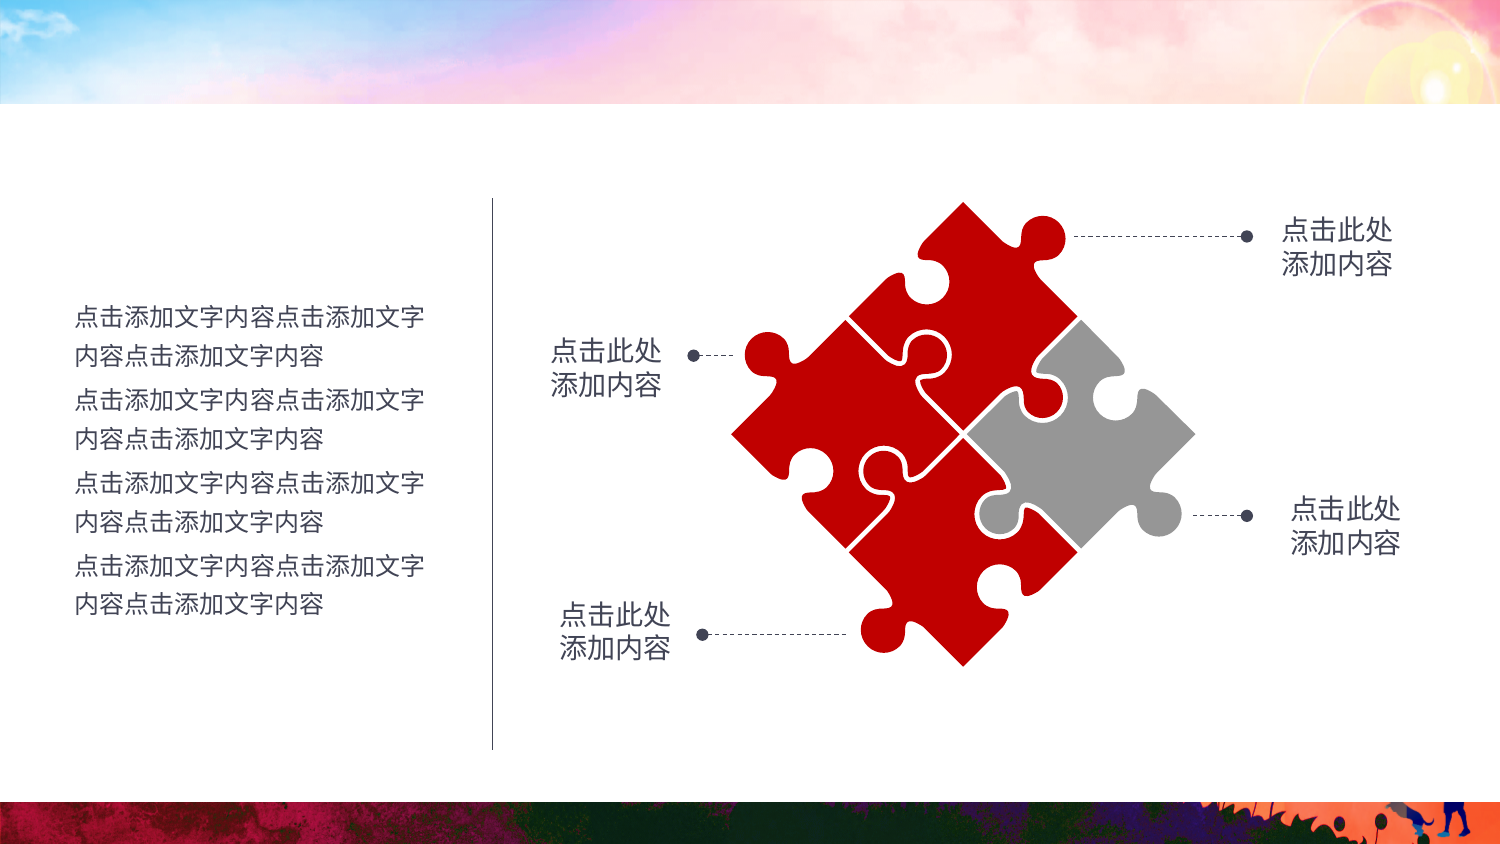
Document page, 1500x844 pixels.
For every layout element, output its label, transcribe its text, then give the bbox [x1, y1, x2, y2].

text_box [847, 200, 1079, 433]
text_box 点击此处 添加内容 [1266, 204, 1409, 288]
text_box 点击此处 添加内容 [1275, 484, 1417, 567]
text_box 点击此处 添加内容 [535, 325, 678, 409]
text_box [965, 318, 1198, 551]
text_box [847, 436, 1079, 669]
text_box 点击此处 添加内容 [545, 589, 687, 672]
text_box 点击添加文字内容点击添加文字内容点击添加文字内容 点击添加文字内容点击添加文字内容点击添加文字内容 点击添加文字内容点击添加文字内容点击添加文字内容 点击添加文字内容点击添加文字内容点击添加文字内容 [59, 285, 441, 705]
picture [0, 802, 1500, 844]
text_box [729, 318, 962, 551]
picture [0, 0, 1500, 104]
